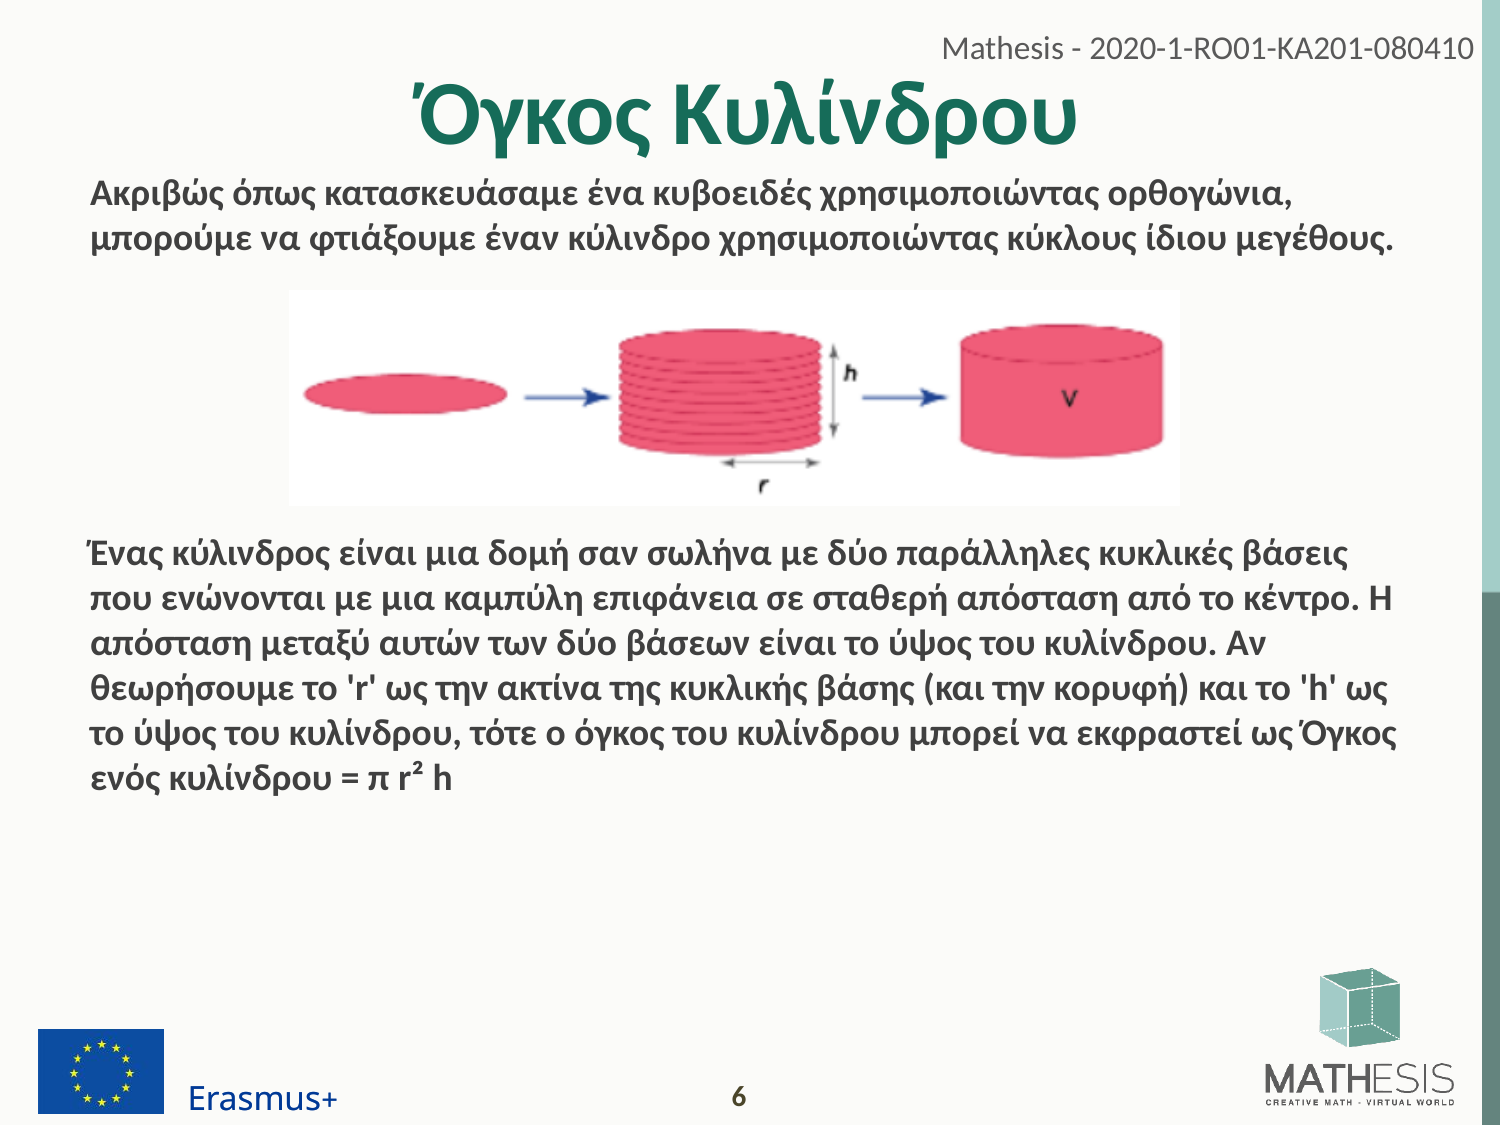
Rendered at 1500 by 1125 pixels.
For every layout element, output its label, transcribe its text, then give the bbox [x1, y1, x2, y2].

picture [289, 290, 1180, 507]
picture [38, 1029, 164, 1114]
title Όγκος Κυλίνδρου [75, 45, 1425, 160]
list Ακριβώς όπως κατασκευάσαμε ένα κυβοειδές χρησιμοποιώντας ορθογώνια, μπορούμε να φτιάξουμε έναν κύλινδρο χρησιμοποιώντας κύκλους ίδιου μεγέθους. Ένας κύλινδρος είναι μια δομή σαν σωλήνα με δύο παράλληλες κυκλικές βάσεις που ενώνονται με μια καμπύλη επιφάνεια σε σταθερή απόσταση από το κέντρο. Η απόσταση μεταξύ αυτών των δύο βάσεων είναι το ύψος του κυλίνδρου. Αν θεωρήσουμε το 'r' ως την ακτίνα της κυκλικής βάσης (και την κορυφή) και το 'h' ως το ύψος του κυλίνδρου, τότε ο όγκος του κυλίνδρου μπορεί να εκφραστεί ως Όγκος ενός κυλίνδρου = π r² h [75, 160, 1426, 904]
